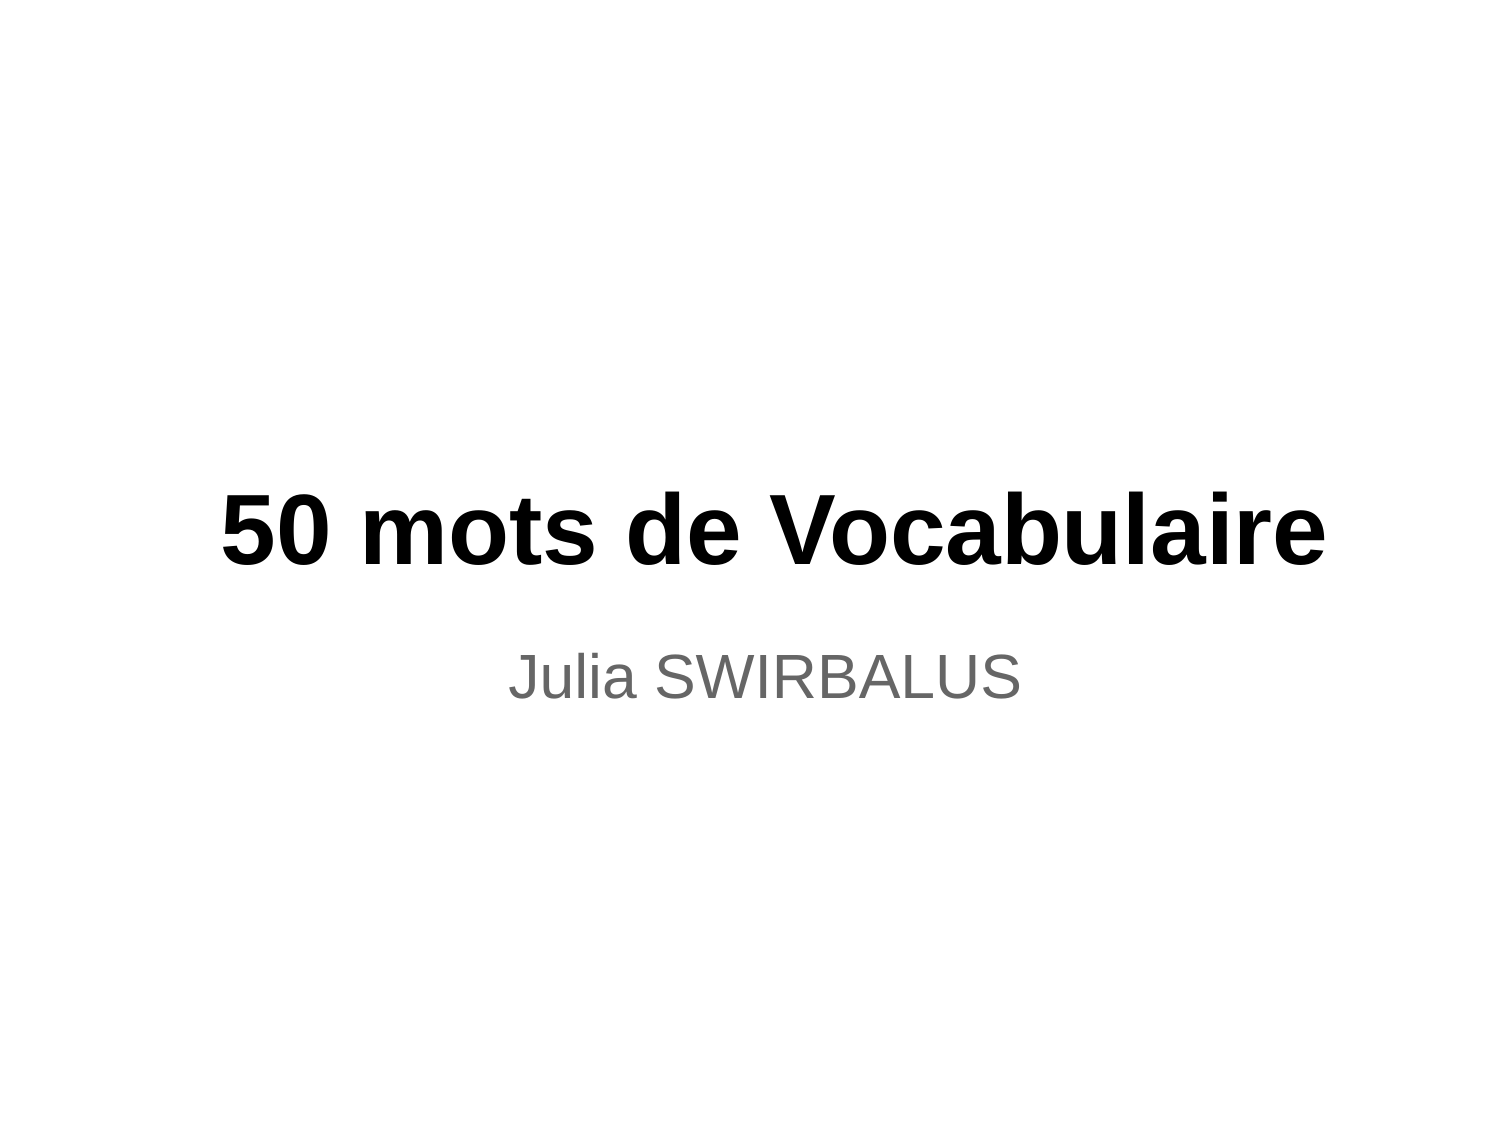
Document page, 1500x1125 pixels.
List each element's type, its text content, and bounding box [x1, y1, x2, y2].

subtitle Julia SWIRBALUS [112, 621, 1388, 1125]
title 50 mots de Vocabulaire [112, 382, 1388, 600]
